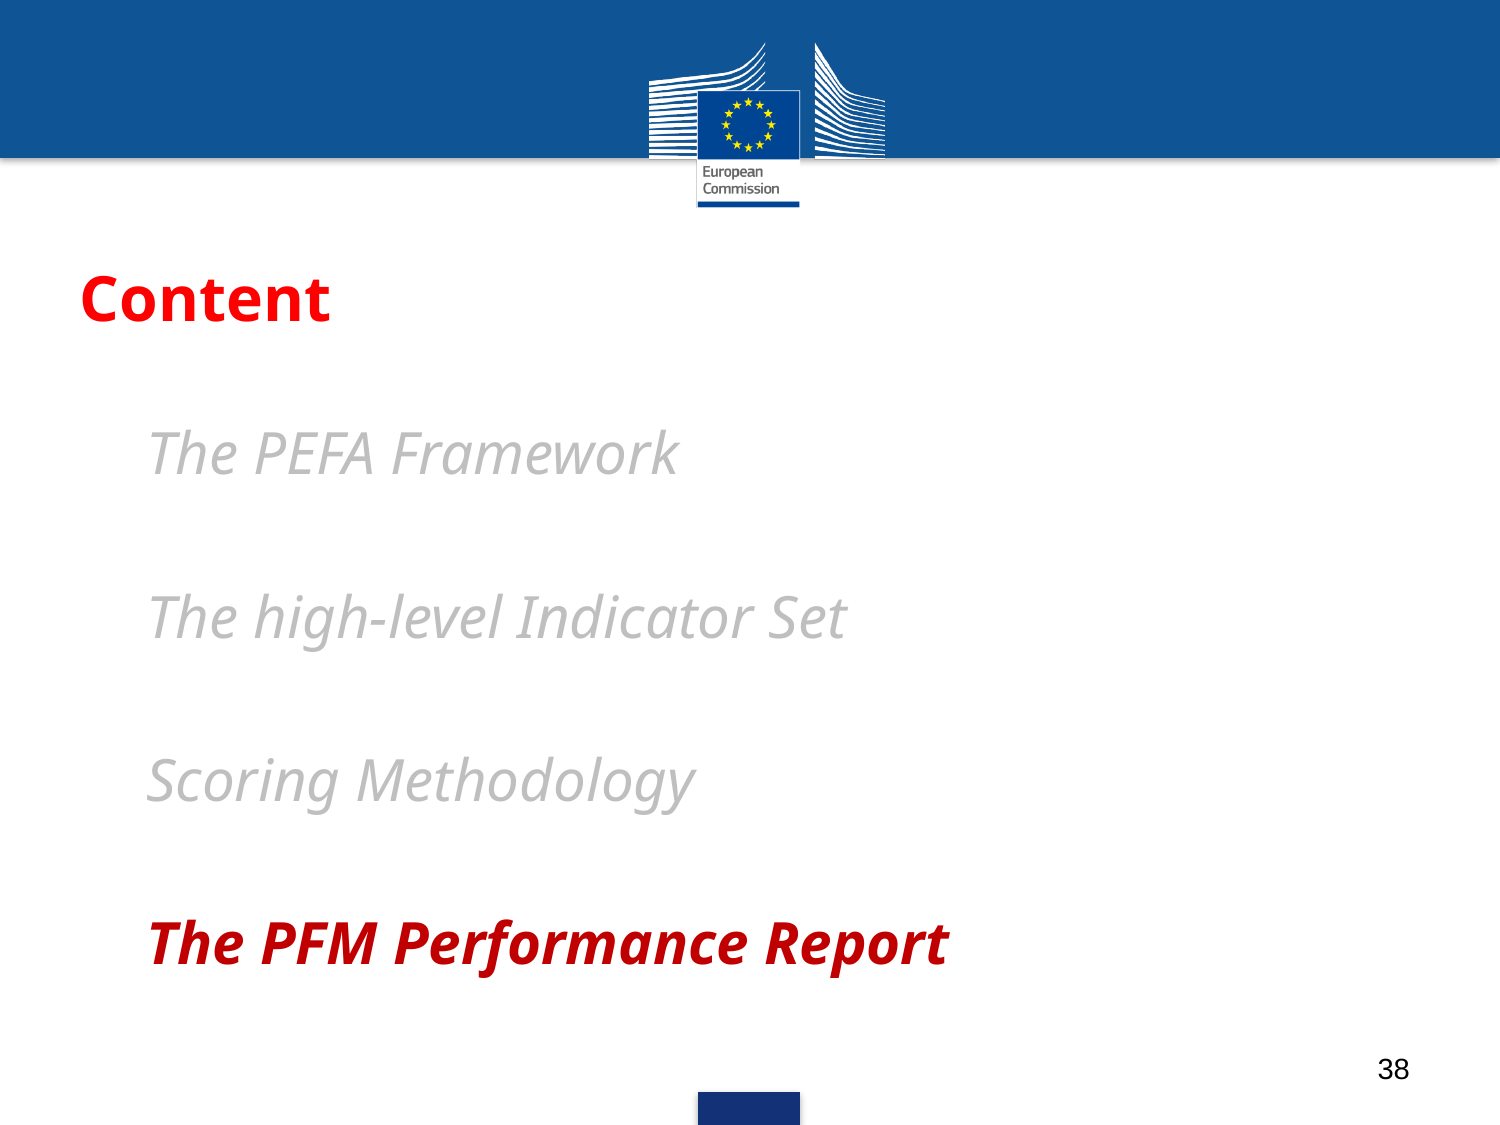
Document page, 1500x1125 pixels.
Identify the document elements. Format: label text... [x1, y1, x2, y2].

title Content [64, 219, 1415, 374]
list The PEFA Framework The high-level Indicator Set Scoring Methodology The PFM Performance Report [75, 408, 1425, 988]
picture [649, 42, 885, 208]
slide_number 38 [1074, 1042, 1426, 1103]
